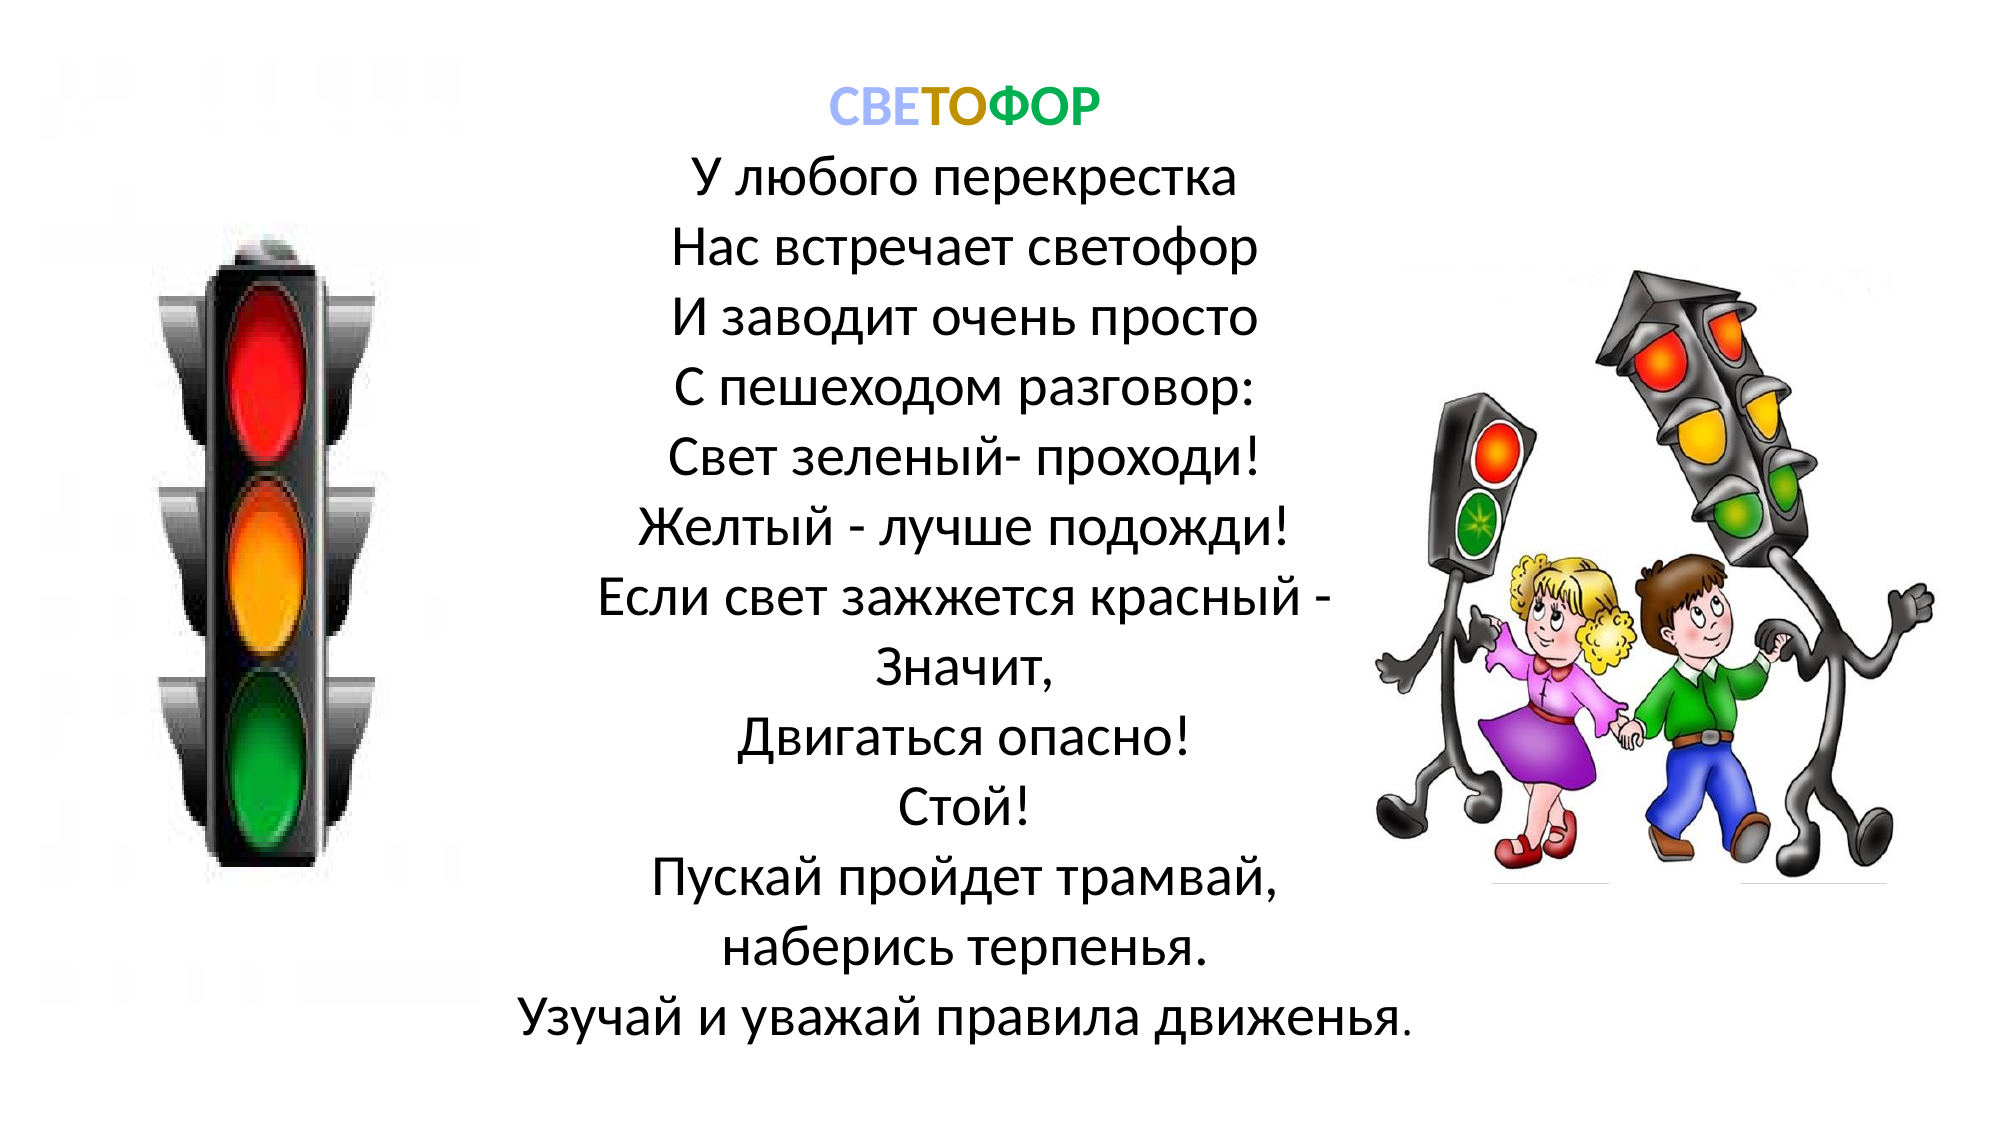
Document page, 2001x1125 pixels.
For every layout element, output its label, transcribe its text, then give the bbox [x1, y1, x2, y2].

text_box СВЕТОФОР У любого перекрестка Нас встречает светофор И заводит очень просто С пешеходом разговор: Cвет зеленый- проходи! Желтый - лучше подожди! Если свет зажжется красный - Значит, Двигаться опасно! Стой! Пускай пройдет трамвай, наберись терпенья. Узучай и уважай правила движенья. [499, 60, 1466, 1055]
picture [1349, 265, 1960, 884]
picture [40, 60, 499, 1089]
